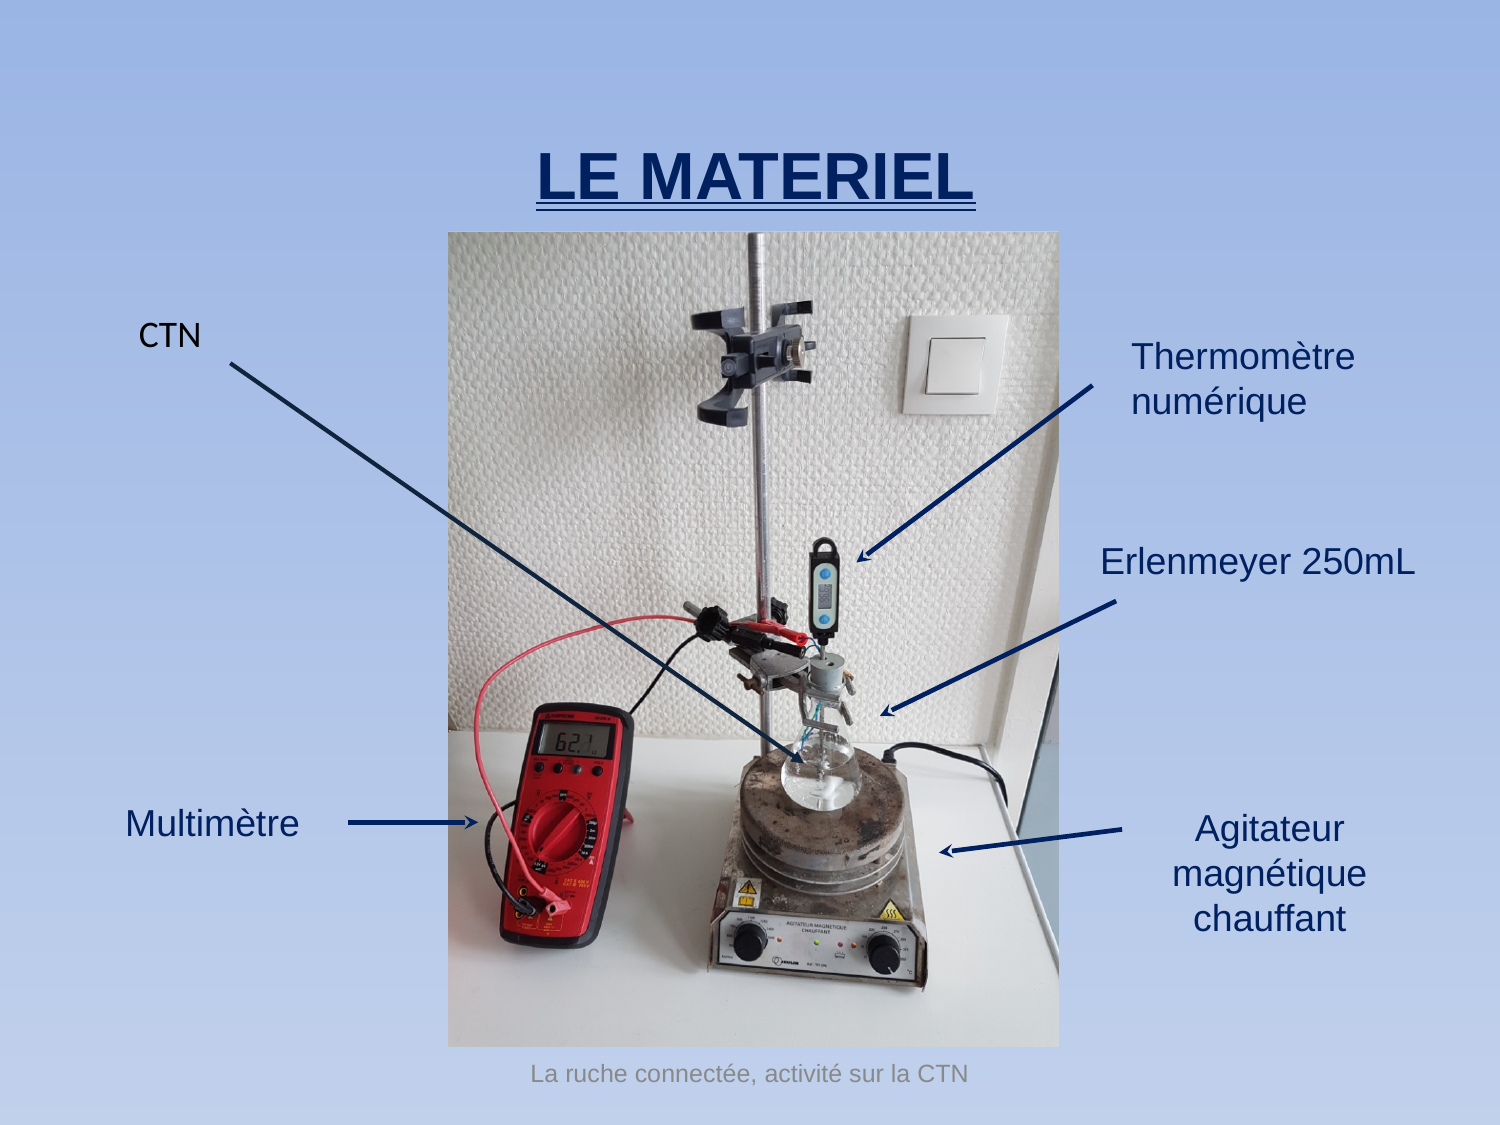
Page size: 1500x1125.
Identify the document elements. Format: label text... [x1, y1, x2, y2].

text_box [879, 600, 1117, 717]
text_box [855, 385, 1093, 563]
text_box CTN [123, 302, 302, 363]
text_box Erlenmeyer 250mL [1166, 529, 1442, 590]
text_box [229, 362, 805, 764]
footer La ruche connectée, activité sur la CTN [512, 1042, 988, 1103]
text_box Multimètre [76, 792, 340, 852]
picture [345, 233, 1161, 1046]
text_box LE MATERIEL [478, 125, 1034, 221]
text_box Thermomètre numérique [1116, 324, 1483, 430]
text_box Agitateur magnétique chauffant [1165, 796, 1424, 947]
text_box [938, 829, 1123, 853]
